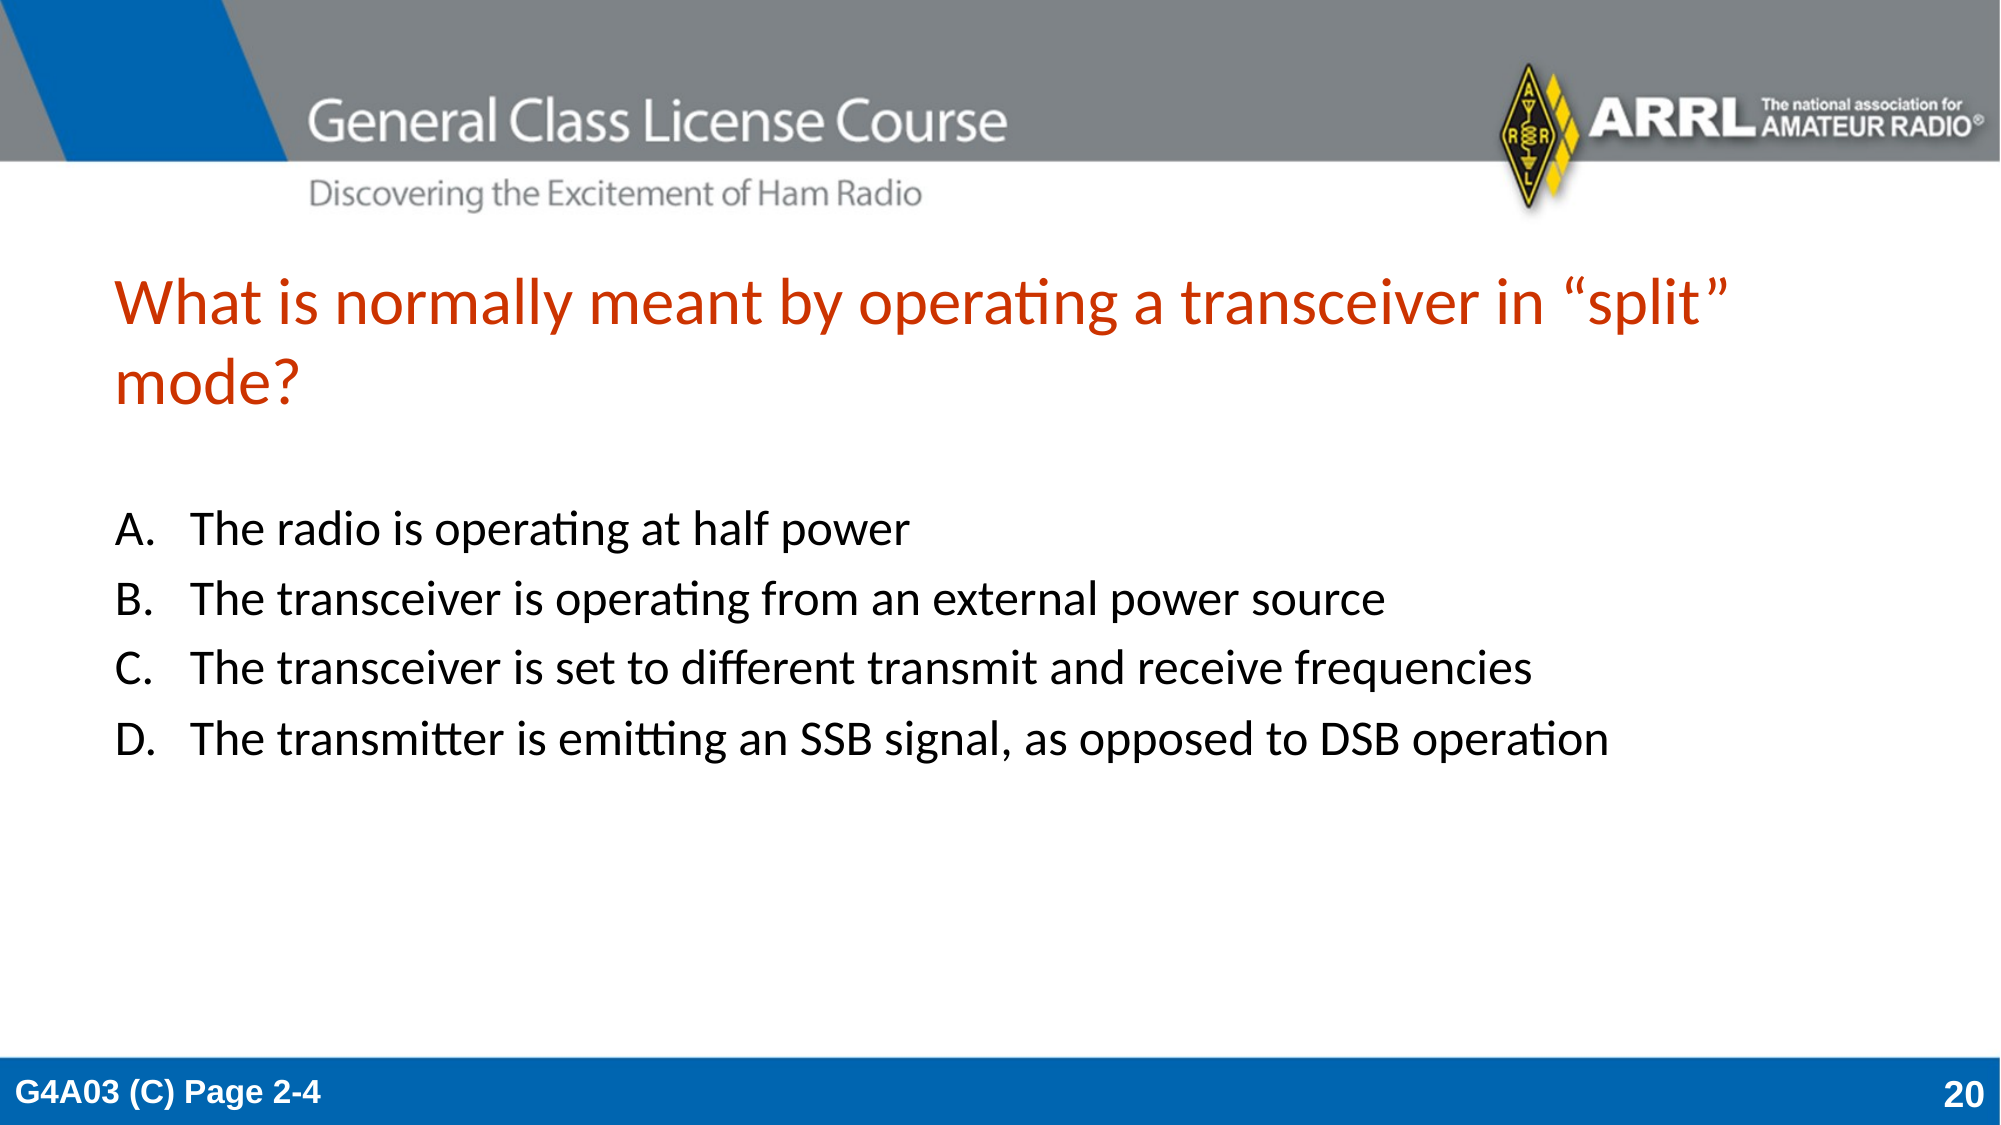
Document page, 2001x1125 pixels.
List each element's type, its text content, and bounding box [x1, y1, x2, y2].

text_box 20 [1875, 1062, 2000, 1123]
picture [0, 0, 2001, 1125]
title What is normally meant by operating a transceiver in “split” mode? [99, 249, 1900, 388]
text_box G4A03 (C) Page 2-4 [0, 1062, 1313, 1118]
list The radio is operating at half power The transceiver is operating from an external power source The transceiver is set to different transmit and receive frequencies The transmitter is emitting an SSB signal, as opposed to DSB operation [99, 487, 1900, 1005]
